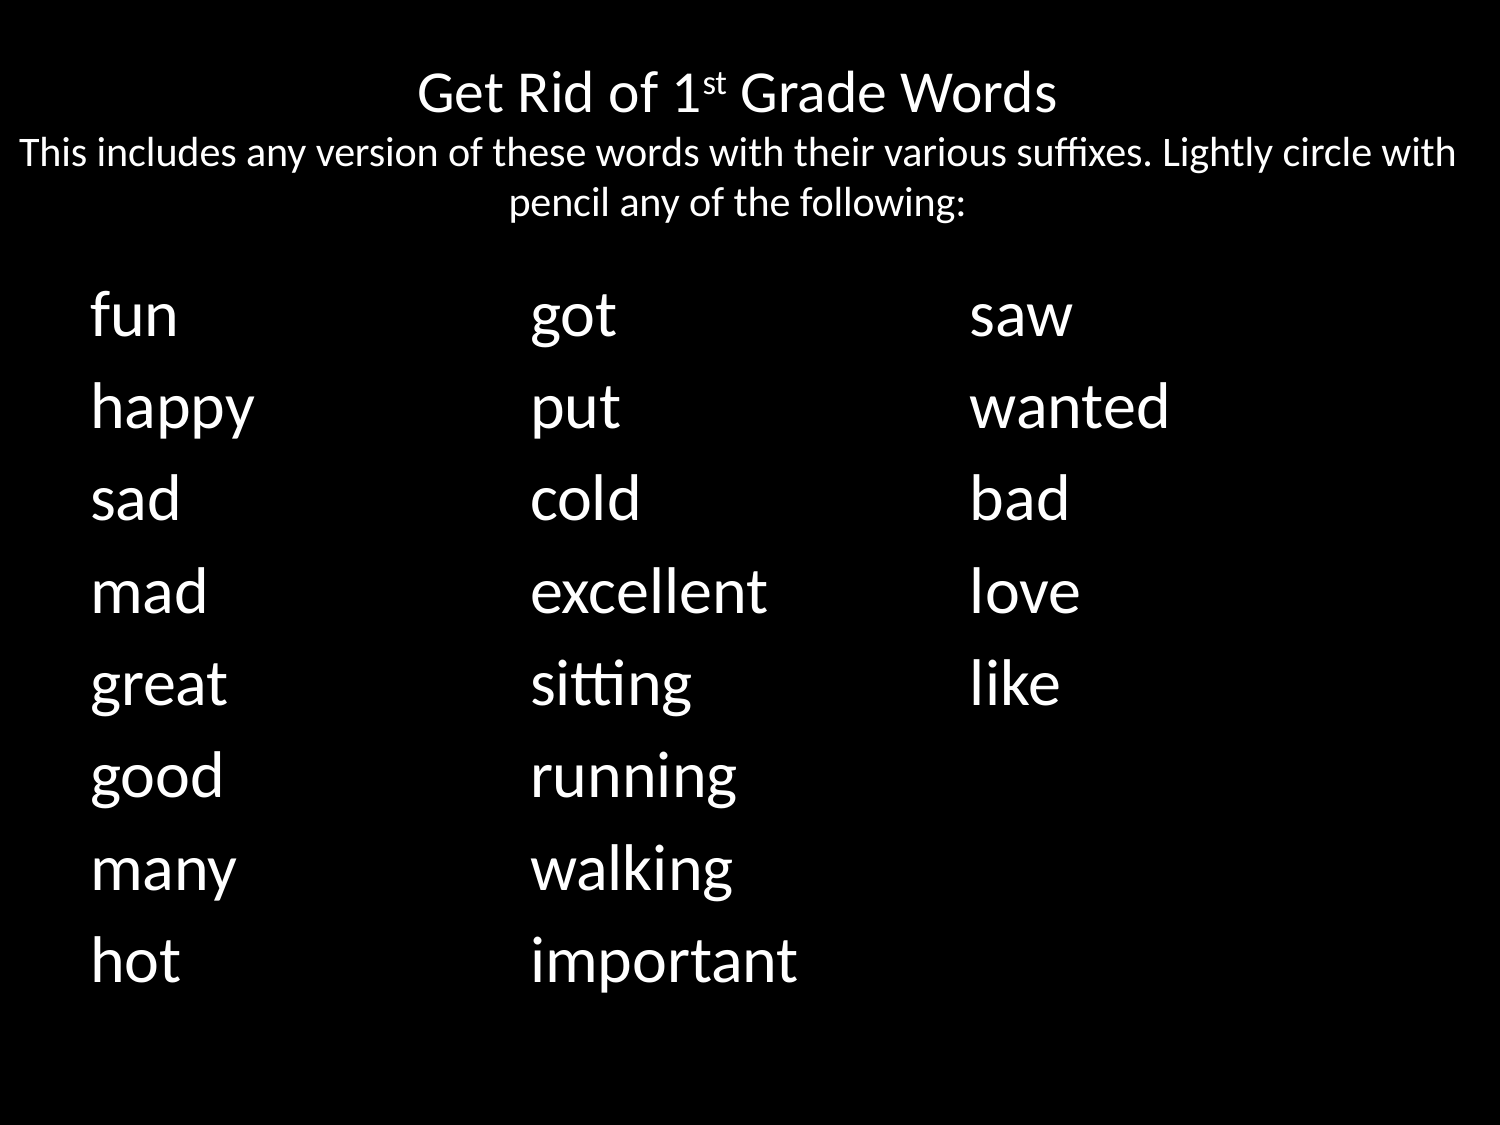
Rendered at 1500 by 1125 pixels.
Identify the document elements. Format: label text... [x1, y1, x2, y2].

list fun happy sad mad great good many hot got put cold excellent sitting running walking important saw wanted bad love like [75, 262, 1425, 1005]
title Get Rid of 1st Grade Words This includes any version of these words with their various suffixes. Lightly circle with pencil any of the following: [0, 45, 1476, 233]
